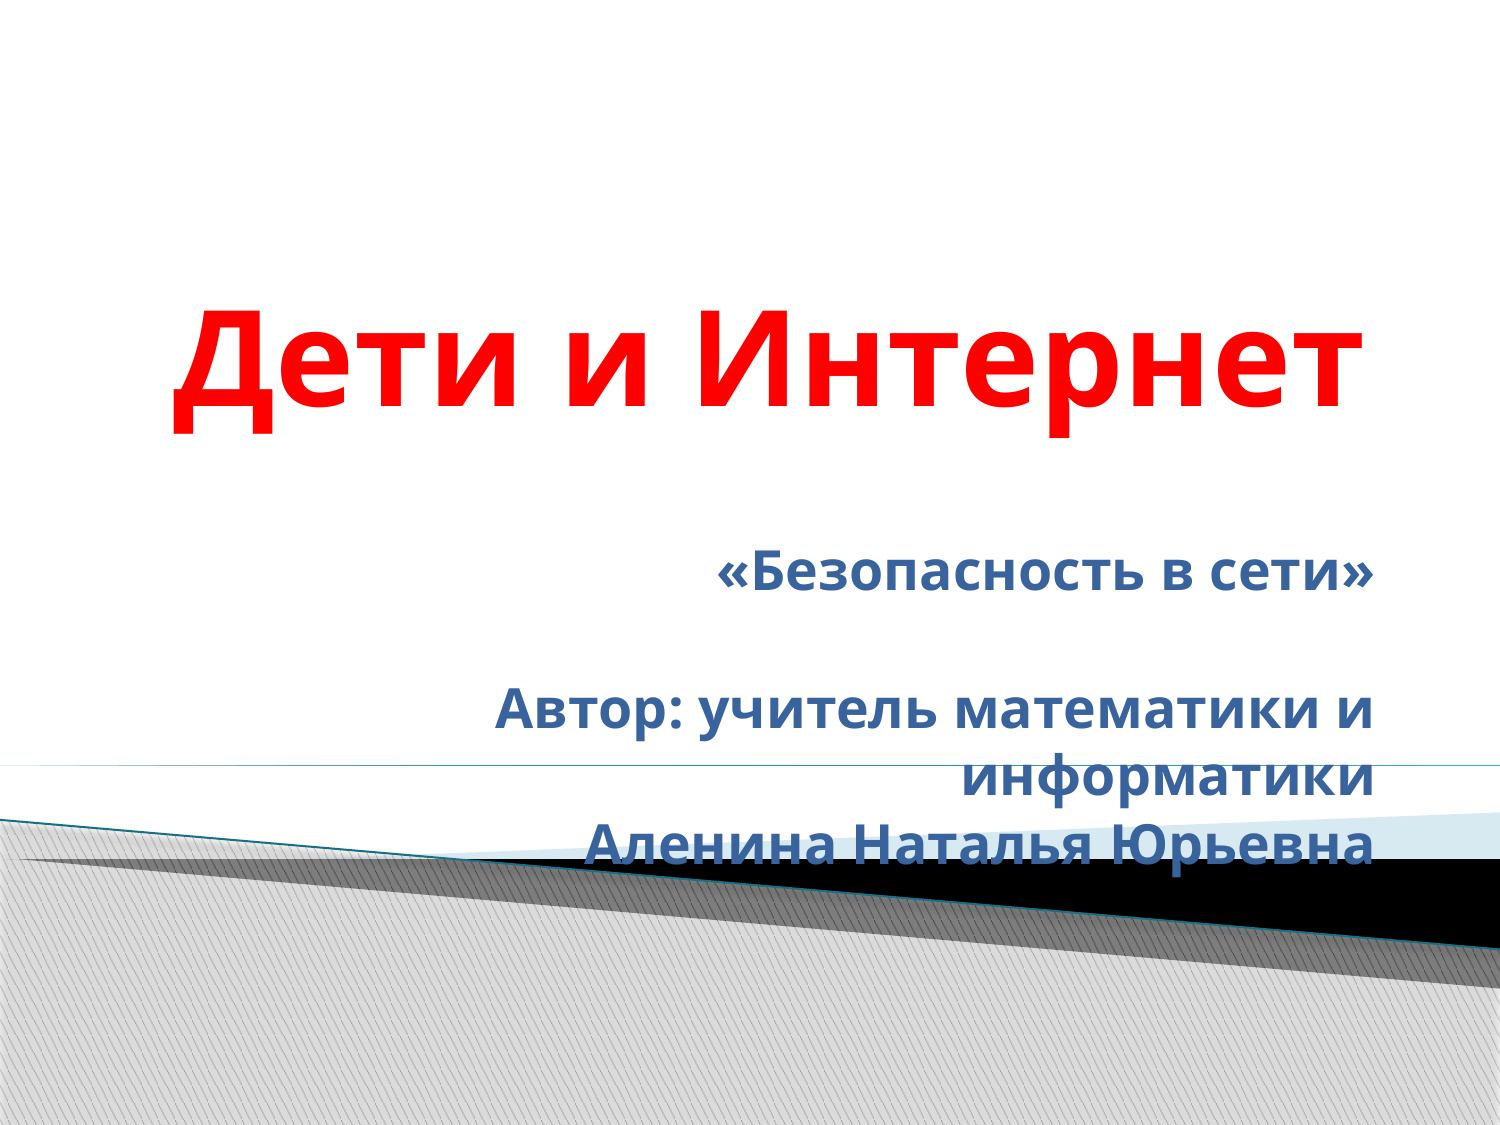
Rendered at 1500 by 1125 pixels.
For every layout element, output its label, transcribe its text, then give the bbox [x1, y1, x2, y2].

picture [382, 891, 1500, 989]
title Дети и Интернет [105, 140, 1381, 441]
picture [5, 859, 112, 868]
subtitle «Безопасность в сети» Автор: учитель математики и информатики Аленина Наталья Юрьевна [112, 527, 1388, 891]
